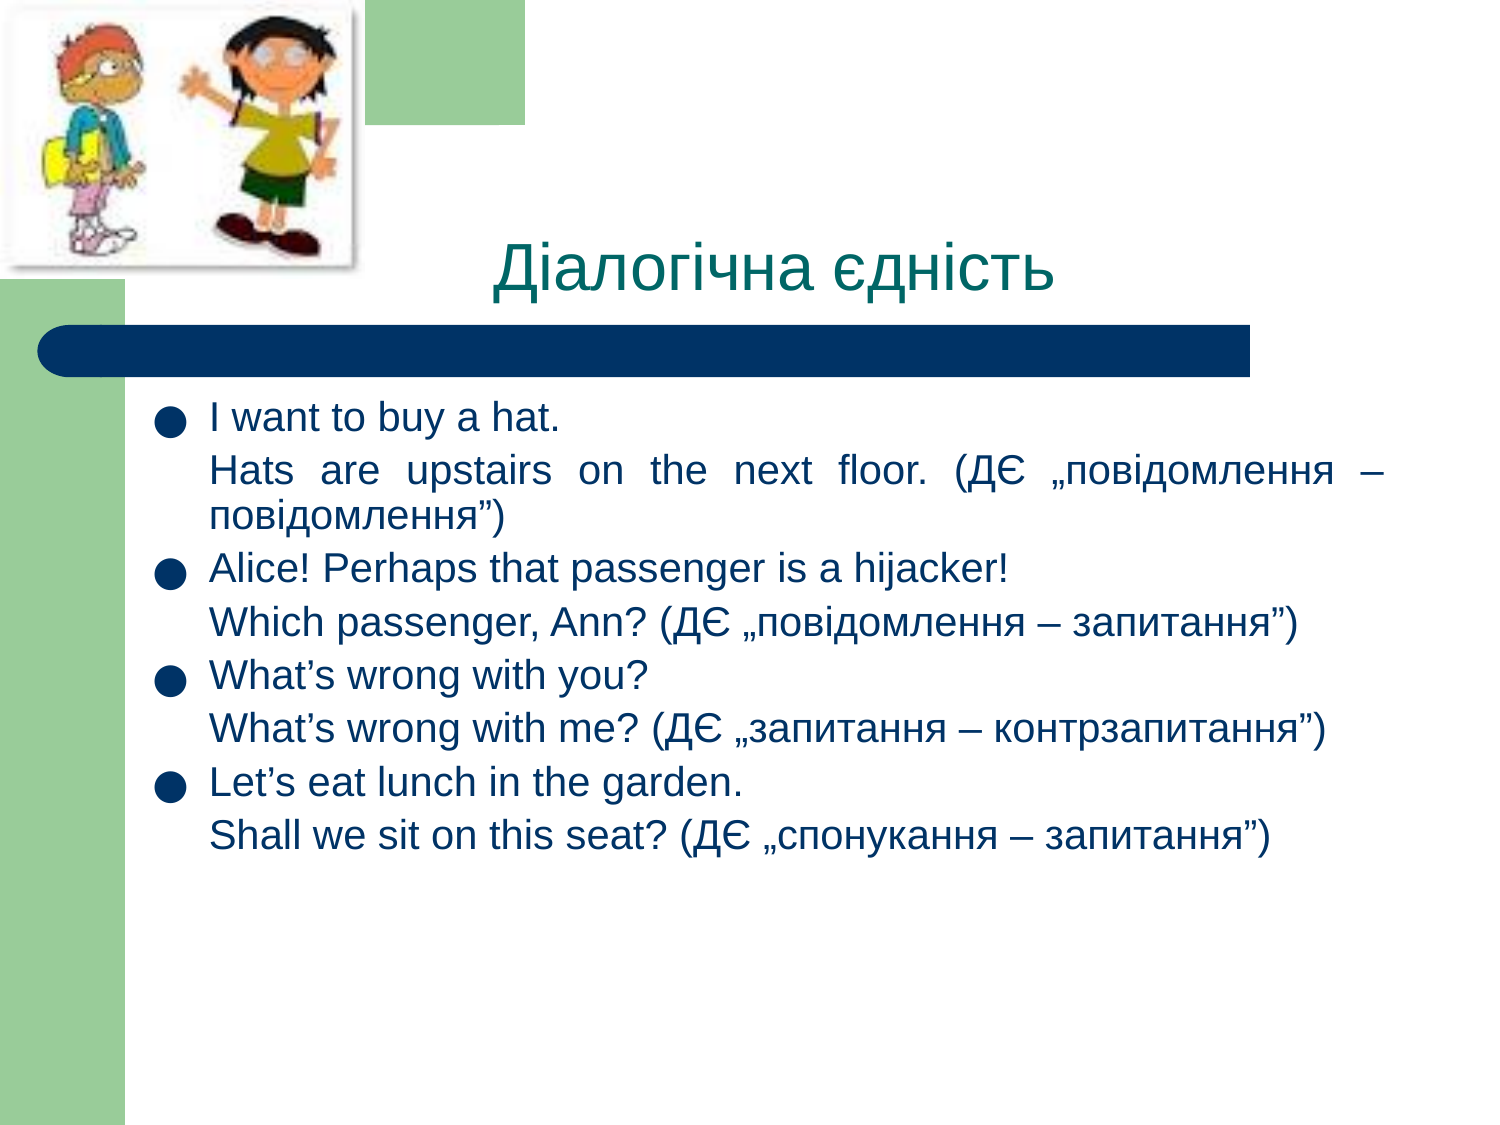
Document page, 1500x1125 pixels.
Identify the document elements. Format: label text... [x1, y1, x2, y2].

picture [0, 0, 365, 280]
list I want to buy a hat. Hats are upstairs on the next floor. (ДЄ „повідомлення – повідомлення”) Alice! Perhaps that passenger is a hijacker! Which passenger, Ann? (ДЄ „повідомлення – запитання”) What’s wrong with you? What’s wrong with me? (ДЄ „запитання – контрзапитання”) Let’s eat lunch in the garden. Shall we sit on this seat? (ДЄ „спонукання – запитання”) [137, 387, 1400, 999]
title Діалогічна єдність [125, 125, 1425, 313]
